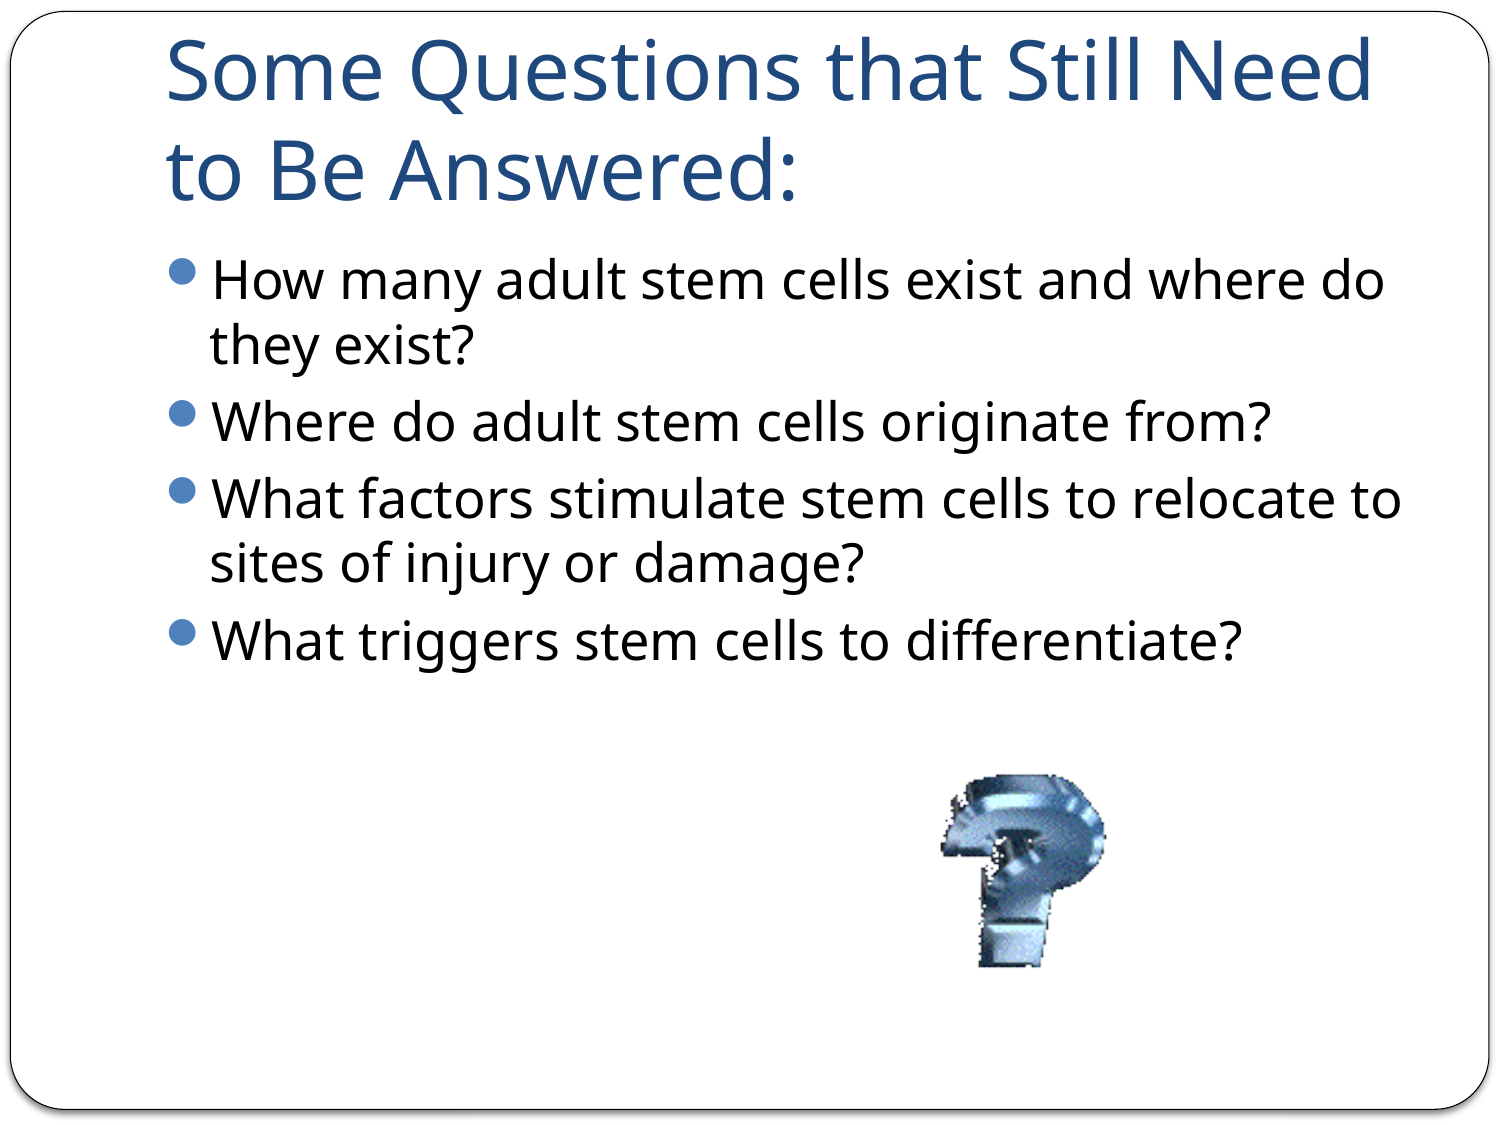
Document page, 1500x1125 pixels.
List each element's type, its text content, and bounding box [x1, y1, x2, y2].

picture [699, 618, 1163, 1065]
list How many adult stem cells exist and where do they exist? Where do adult stem cells originate from? What factors stimulate stem cells to relocate to sites of injury or damage? What triggers stem cells to differentiate? [150, 237, 1425, 988]
title Some Questions that Still Need to Be Answered: [150, 45, 1425, 233]
